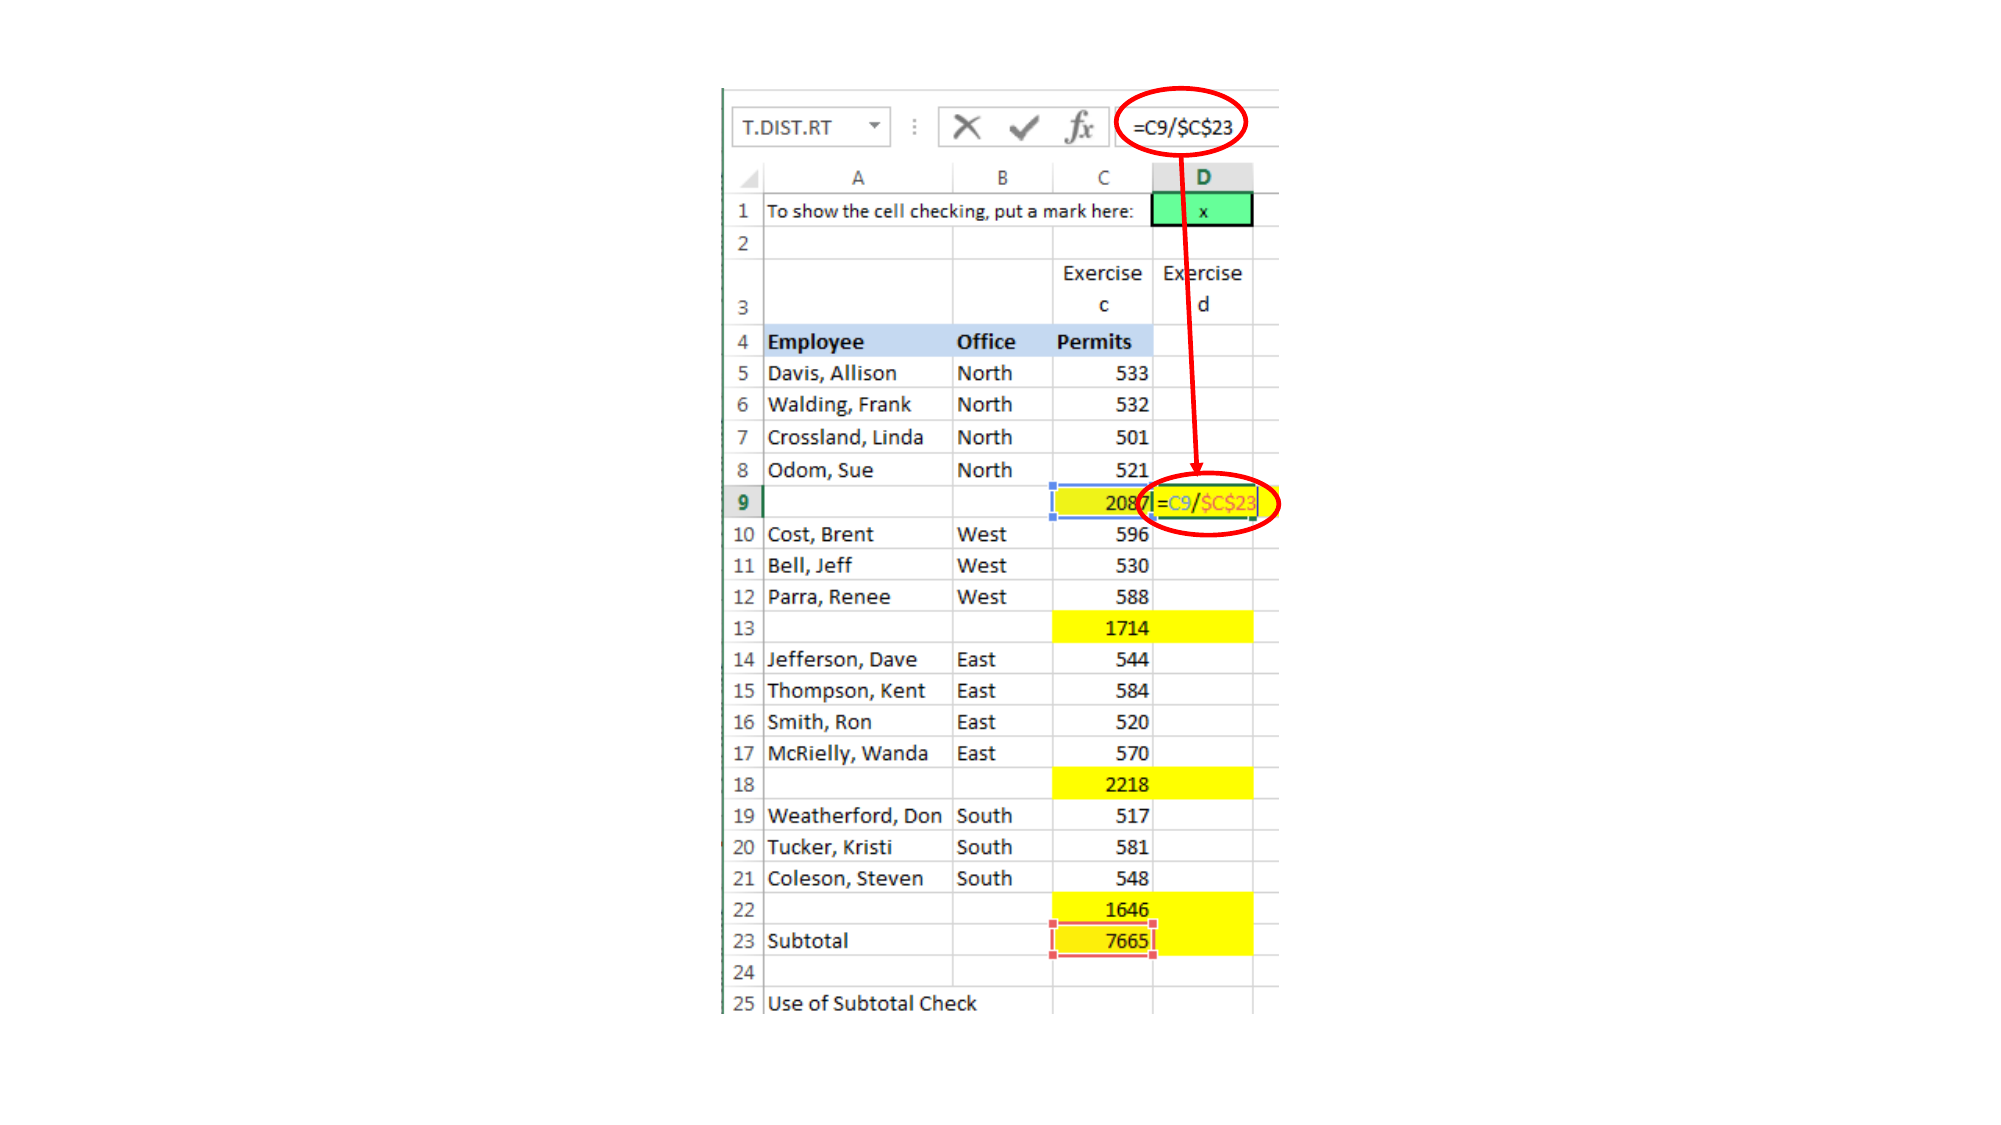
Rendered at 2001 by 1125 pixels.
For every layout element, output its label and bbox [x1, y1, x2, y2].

list [721, 88, 1279, 1014]
text_box [1181, 155, 1198, 477]
